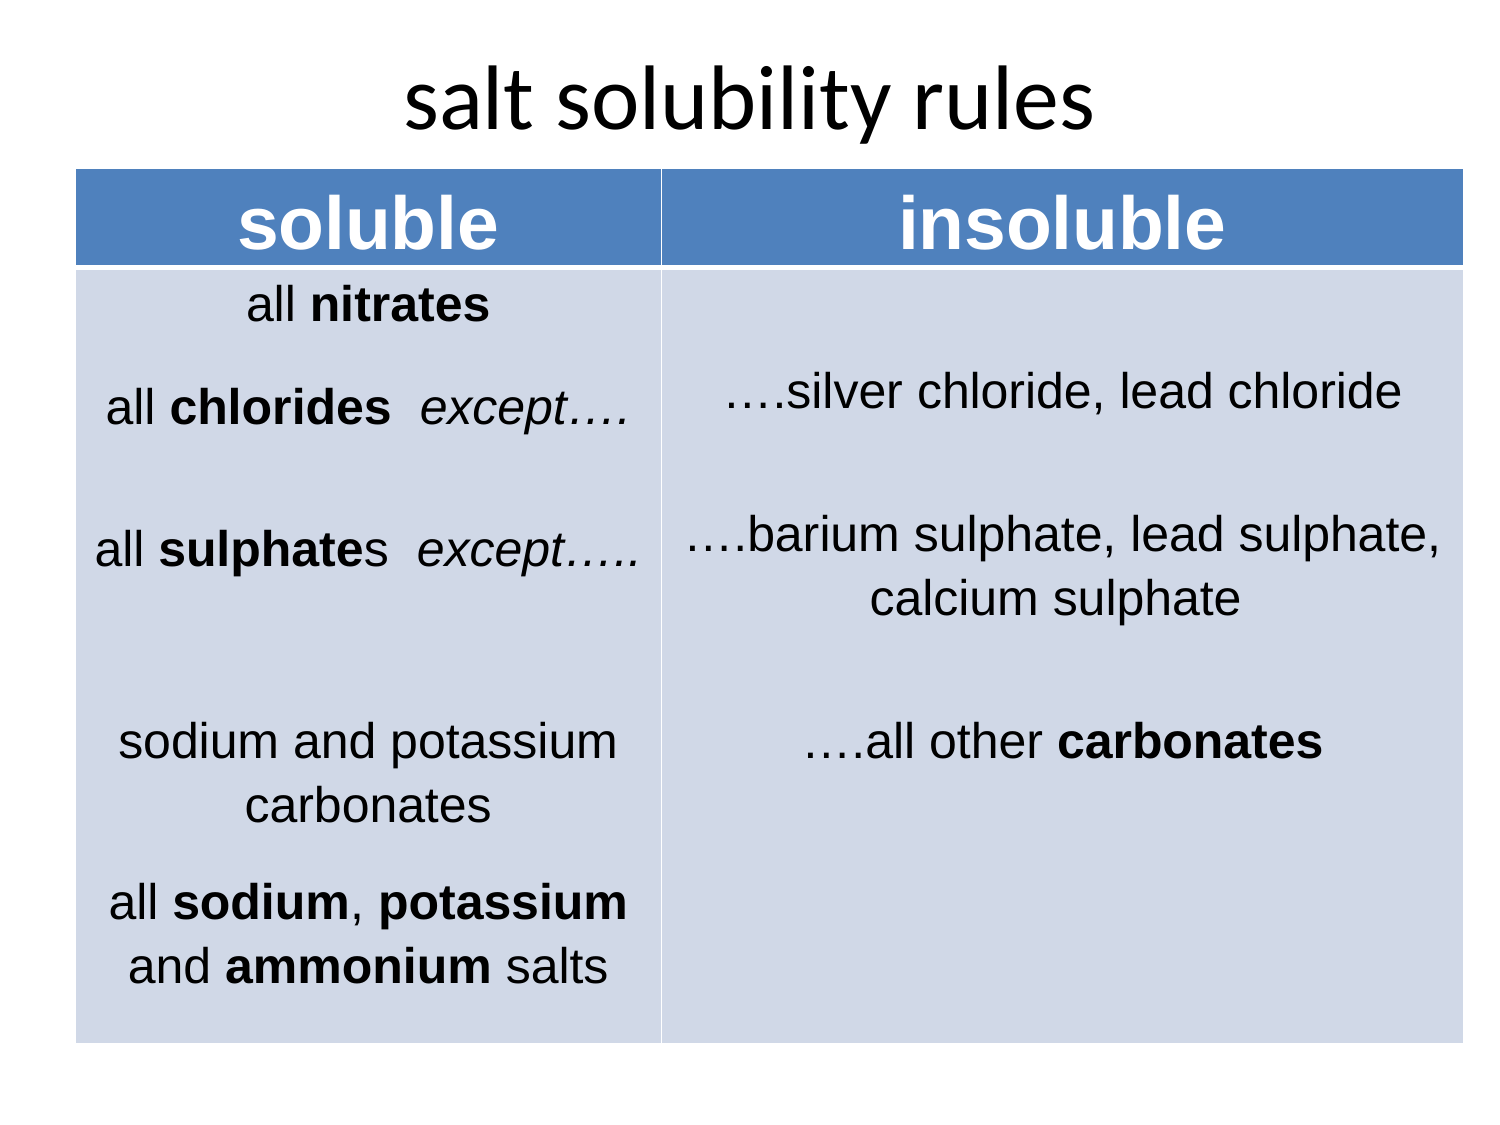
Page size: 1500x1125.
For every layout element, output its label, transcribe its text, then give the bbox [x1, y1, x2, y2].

title salt solubility rules [75, 45, 1425, 167]
table_cell all nitrates all chlorides except…. all sulphates except….. sodium and potassium carbonates all sodium, potassium and ammonium salts [76, 270, 661, 1043]
table_cell ….silver chloride, lead chloride ….barium sulphate, lead sulphate, calcium sulphate ….all other carbonates [662, 270, 1463, 1043]
table_header insoluble [662, 169, 1463, 265]
table_header soluble [76, 169, 661, 265]
